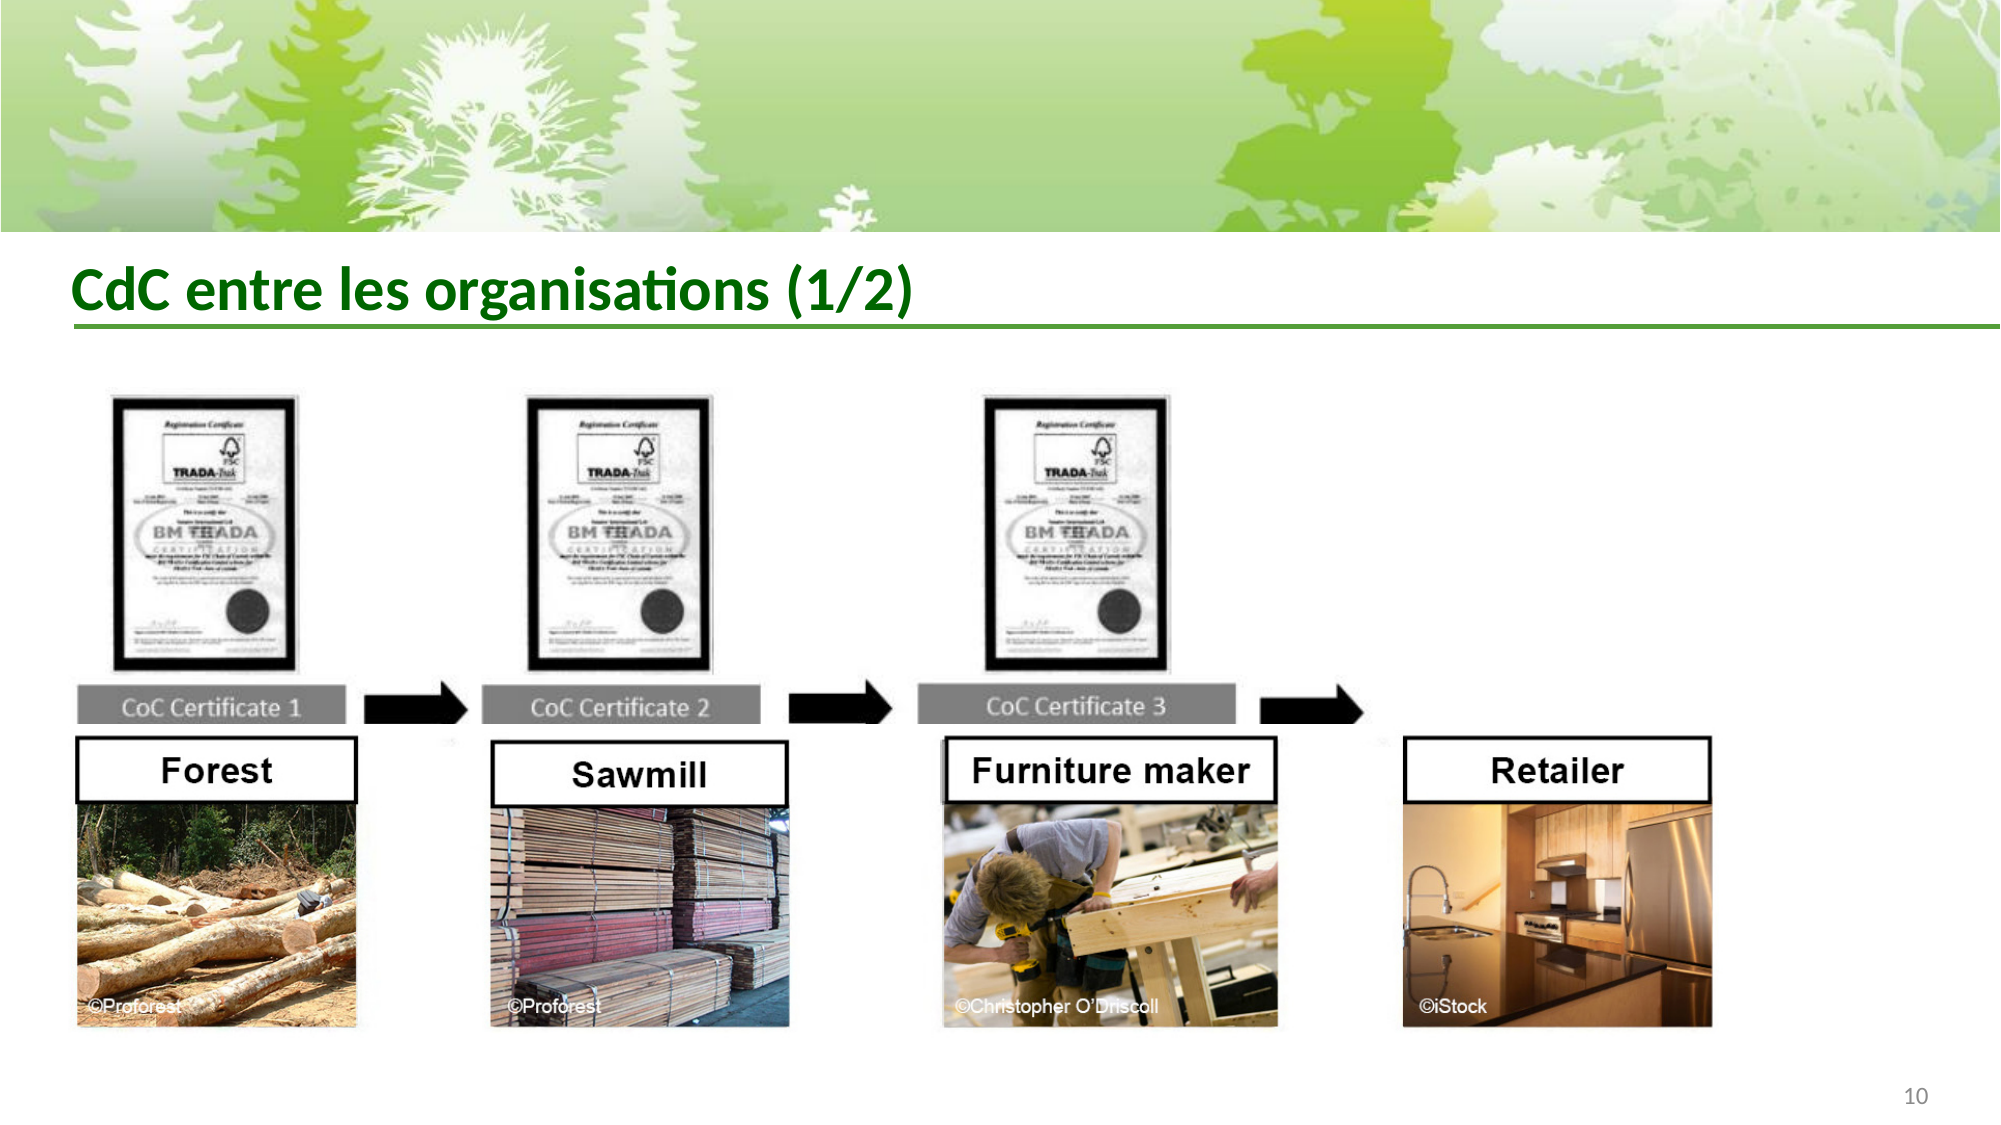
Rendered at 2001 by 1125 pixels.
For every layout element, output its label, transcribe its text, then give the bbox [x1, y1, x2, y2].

title CdC entre les organisations (1/2) [56, 181, 1782, 399]
picture [68, 387, 1723, 1038]
picture [0, 0, 2000, 232]
slide_number 10 [1493, 1065, 1944, 1125]
